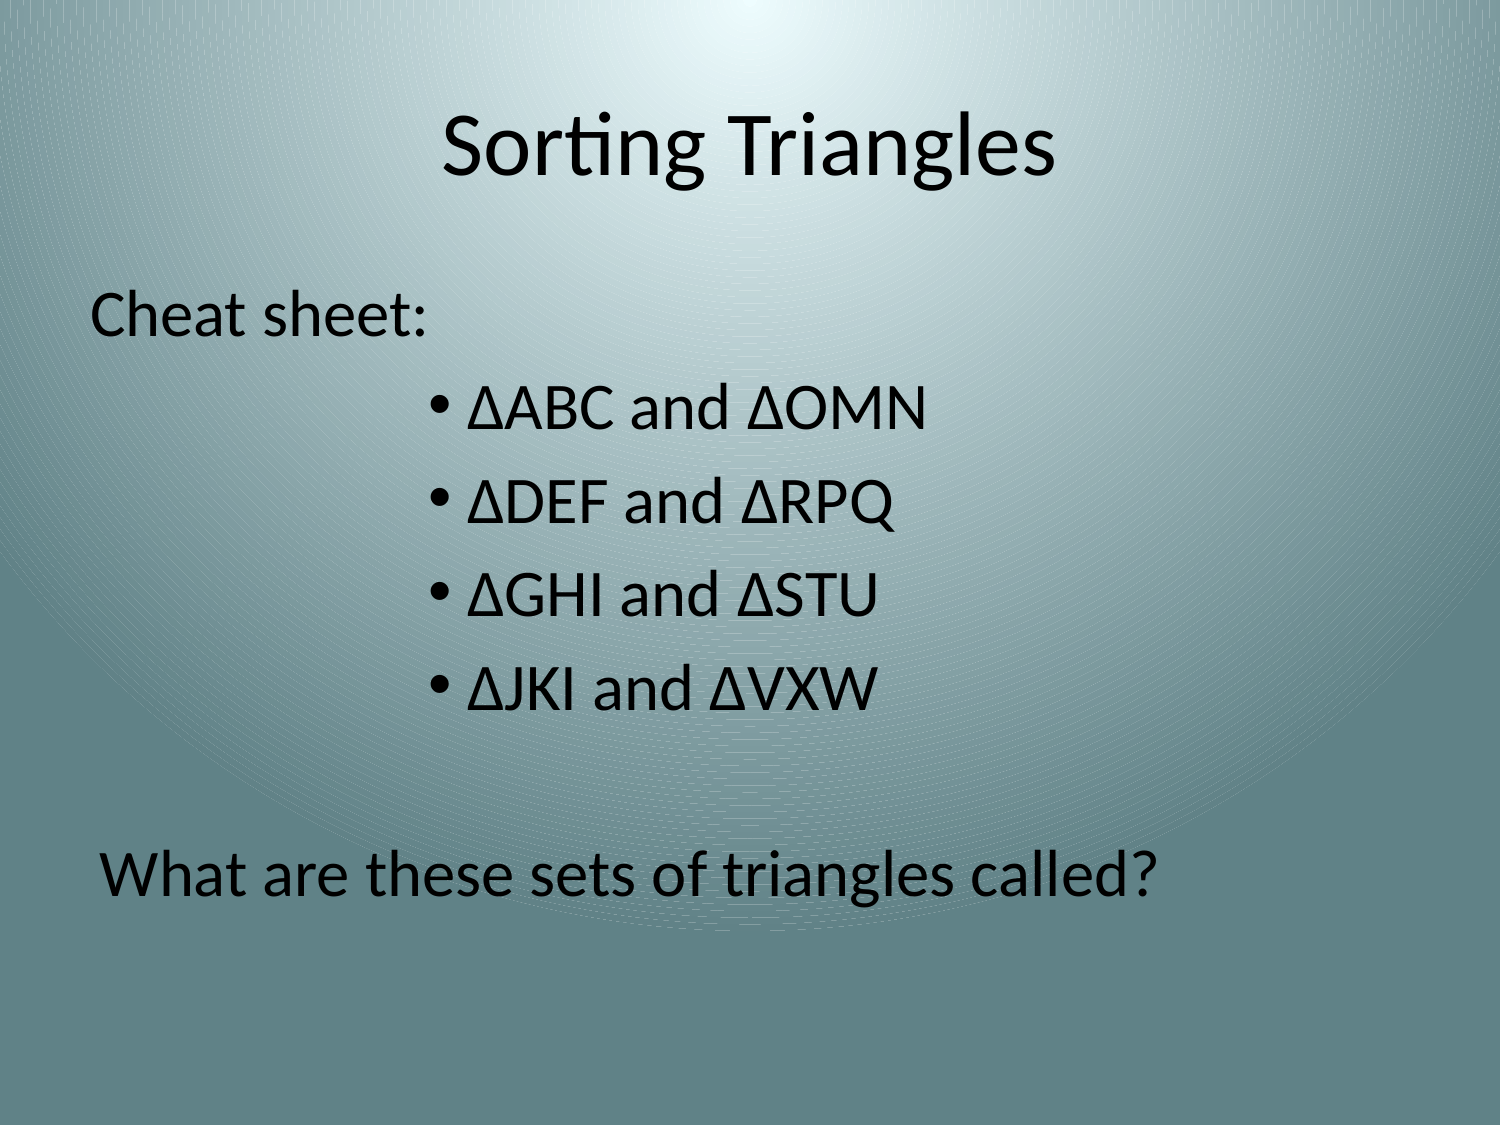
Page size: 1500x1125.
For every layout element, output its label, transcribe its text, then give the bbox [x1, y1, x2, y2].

title Sorting Triangles [74, 44, 1426, 233]
list Cheat sheet: ΔABC and ΔOMN ΔDEF and ΔRPQ ΔGHI and ΔSTU ΔJKI and ΔVXW What are these sets of triangles called? [74, 262, 1426, 1006]
